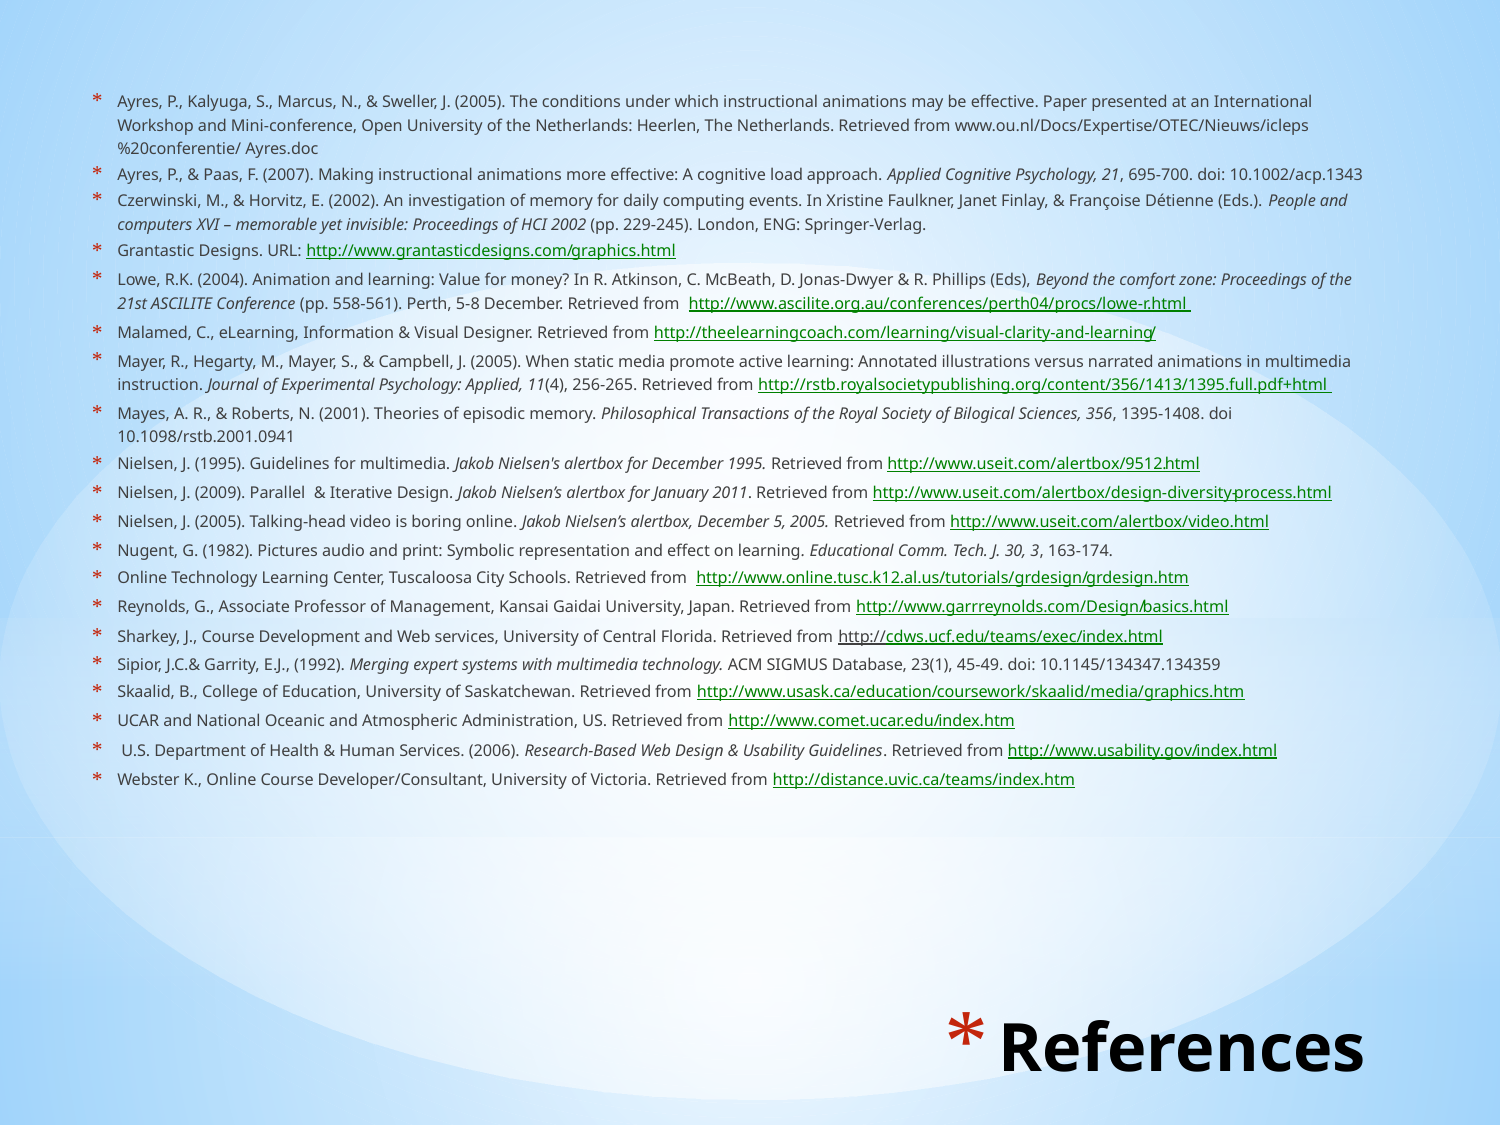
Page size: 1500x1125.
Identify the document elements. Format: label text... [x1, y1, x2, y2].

title References [475, 997, 1382, 1125]
list Ayres, P., Kalyuga, S., Marcus, N., & Sweller, J. (2005). The conditions under which instructional animations may be effective. Paper presented at an International Workshop and Mini-conference, Open University of the Netherlands: Heerlen, The Netherlands. Retrieved from www.ou.nl/Docs/Expertise/OTEC/Nieuws/icleps%20conferentie/ Ayres.doc Ayres, P., & Paas, F. (2007). Making instructional animations more effective: A cognitive load approach. Applied Cognitive Psychology, 21, 695-700. doi: 10.1002/acp.1343 Czerwinski, M., & Horvitz, E. (2002). An investigation of memory for daily computing events. In Xristine Faulkner, Janet Finlay, & Françoise Détienne (Eds.). People and computers XVI – memorable yet invisible: Proceedings of HCI 2002 (pp. 229-245). London, ENG: Springer-Verlag. Grantastic Designs. URL: http://www.grantasticdesigns.com/graphics.html Lowe, R.K. (2004). Animation and learning: Value for money? In R. Atkinson, C. McBeath, D. Jonas-Dwyer & R. Phillips (Eds), Beyond the comfort zone: Proceedings of the 21st ASCILITE Conference (pp. 558-561). Perth, 5-8 December. Retrieved from http://www.ascilite.org.au/conferences/perth04/procs/lowe-r.html Malamed, C., eLearning, Information & Visual Designer. Retrieved from http://theelearningcoach.com/learning/visual-clarity-and-learning/ Mayer, R., Hegarty, M., Mayer, S., & Campbell, J. (2005). When static media promote active learning: Annotated illustrations versus narrated animations in multimedia instruction. Journal of Experimental Psychology: Applied, 11(4), 256-265. Retrieved from http://rstb.royalsocietypublishing.org/content/356/1413/1395.full.pdf+html Mayes, A. R., & Roberts, N. (2001). Theories of episodic memory. Philosophical Transactions of the Royal Society of Bilogical Sciences, 356, 1395-1408. doi 10.1098/rstb.2001.0941 Nielsen, J. (1995). Guidelines for multimedia. Jakob Nielsen's alertbox for December 1995. Retrieved from http://www.useit.com/alertbox/9512.html Nielsen, J. (2009). Parallel & Iterative Design. Jakob Nielsen’s alertbox for January 2011. Retrieved from http://www.useit.com/alertbox/design-diversity-process.html Nielsen, J. (2005). Talking-head video is boring online. Jakob Nielsen’s alertbox, December 5, 2005. Retrieved from http://www.useit.com/alertbox/video.html Nugent, G. (1982). Pictures audio and print: Symbolic representation and effect on learning. Educational Comm. Tech. J. 30, 3, 163-174. Online Technology Learning Center, Tuscaloosa City Schools. Retrieved from http://www.online.tusc.k12.al.us/tutorials/grdesign/grdesign.htm Reynolds, G., Associate Professor of Management, Kansai Gaidai University, Japan. Retrieved from http://www.garrreynolds.com/Design/basics.html Sharkey, J., Course Development and Web services, University of Central Florida. Retrieved from http://cdws.ucf.edu/teams/exec/index.html Sipior, J.C.& Garrity, E.J., (1992). Merging expert systems with multimedia technology. ACM SIGMUS Database, 23(1), 45-49. doi: 10.1145/134347.134359 Skaalid, B., College of Education, University of Saskatchewan. Retrieved from http://www.usask.ca/education/coursework/skaalid/media/graphics.htm UCAR and National Oceanic and Atmospheric Administration, US. Retrieved from http://www.comet.ucar.edu/index.htm U.S. Department of Health & Human Services. (2006). Research-Based Web Design & Usability Guidelines. Retrieved from http://www.usability.gov/index.html Webster K., Online Course Developer/Consultant, University of Victoria. Retrieved from http://distance.uvic.ca/teams/index.htm [70, 80, 1382, 869]
